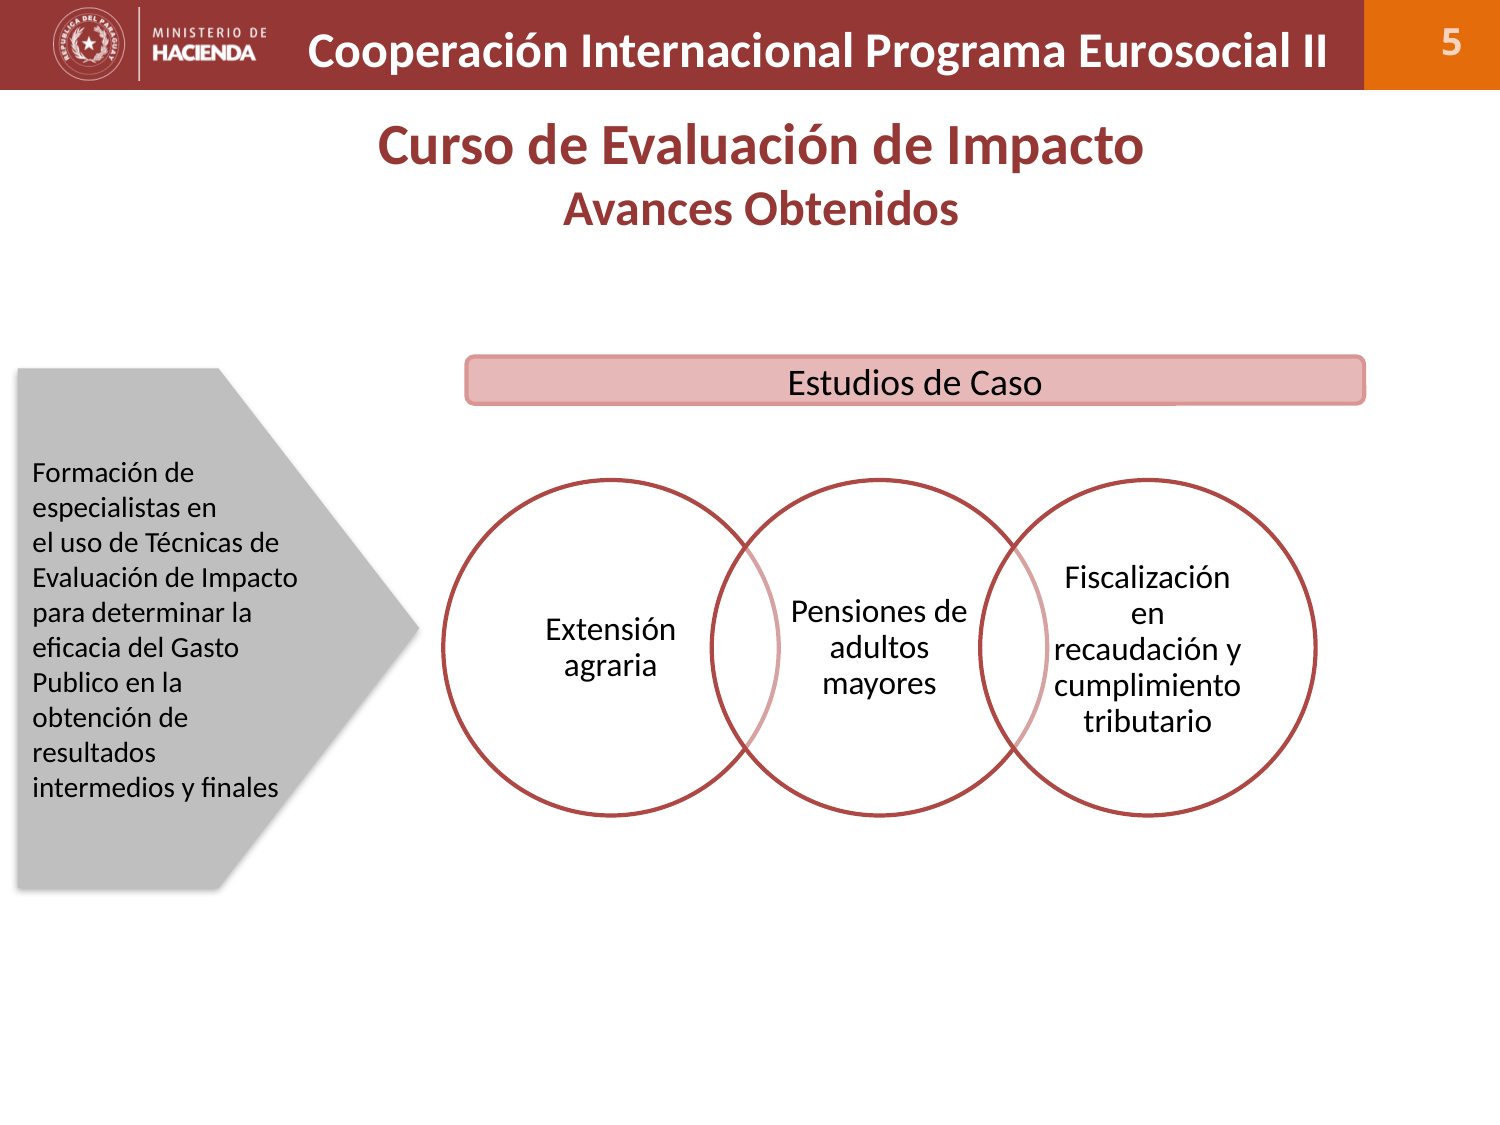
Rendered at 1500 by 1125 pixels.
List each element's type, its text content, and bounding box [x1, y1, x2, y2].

picture [53, 7, 144, 81]
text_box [422, 479, 1336, 816]
text_box Formación de especialistas en el uso de Técnicas de Evaluación de Impacto para determinar la eficacia del Gasto Publico en la obtención de resultados intermedios y finales [15, 366, 417, 891]
title Curso de Evaluación de Impacto Avances Obtenidos [76, 160, 1447, 251]
text_box Cooperación Internacional Programa Eurosocial II [144, 0, 1495, 95]
text_box Estudios de Caso [464, 354, 1367, 406]
